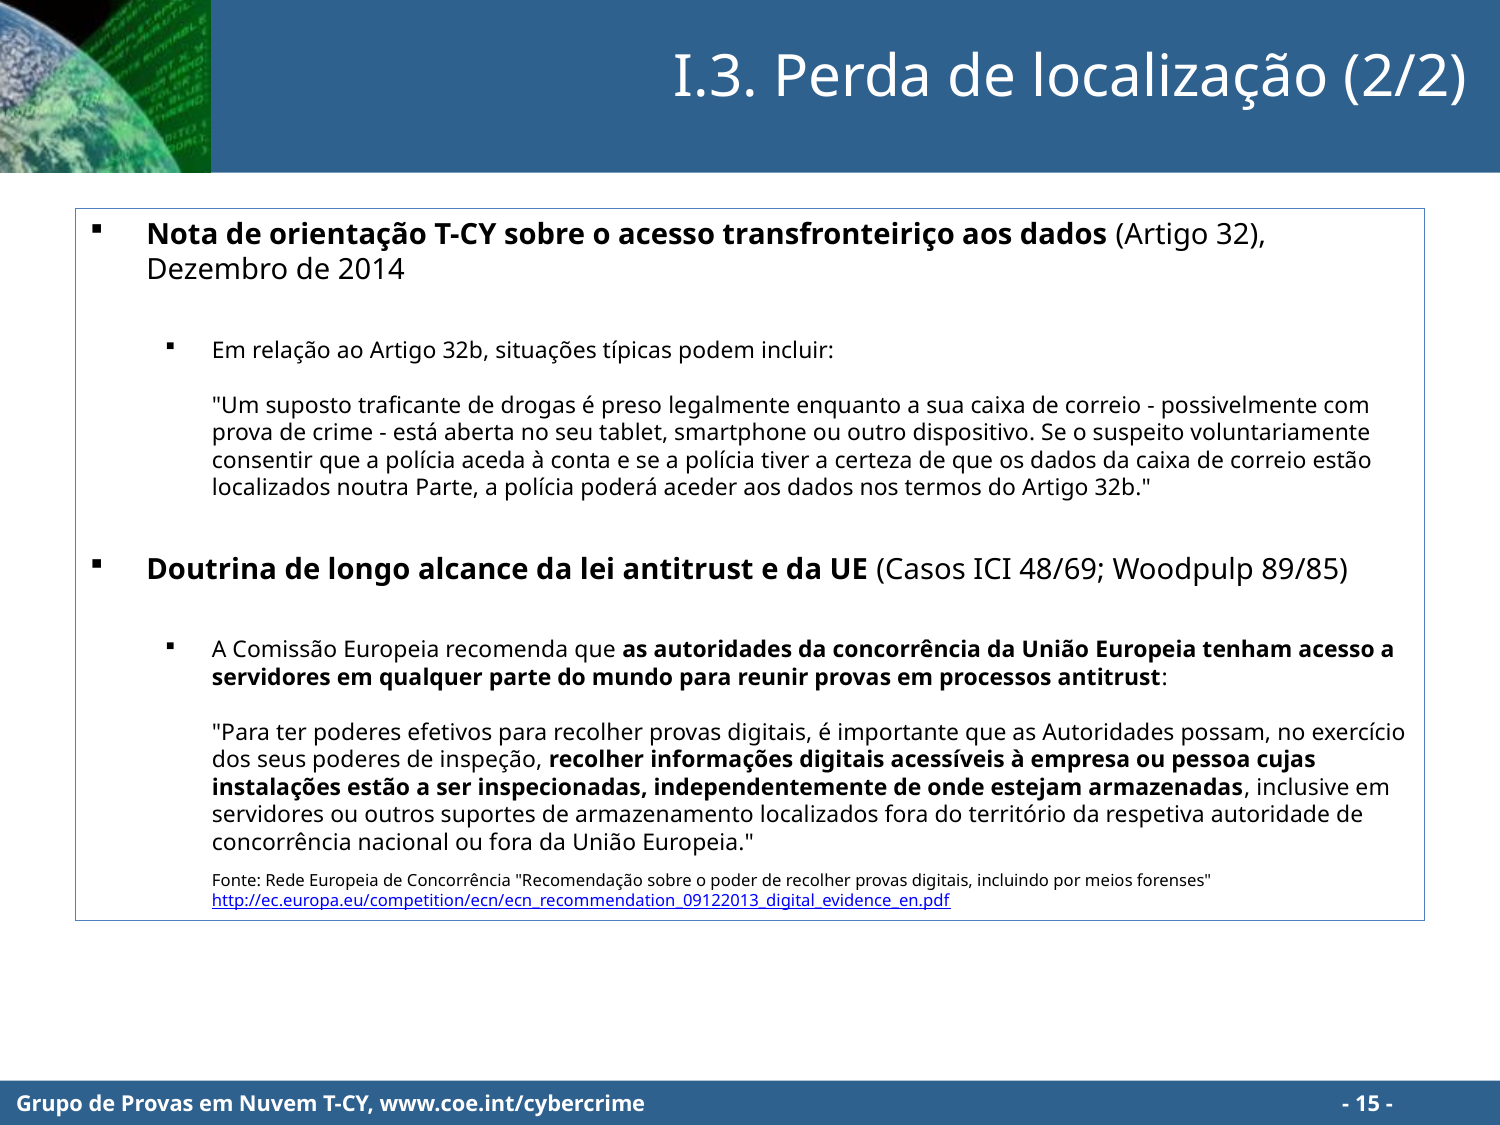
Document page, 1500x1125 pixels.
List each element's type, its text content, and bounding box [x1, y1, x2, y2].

list Nota de orientação T-CY sobre o acesso transfronteiriço aos dados (Artigo 32), Dezembro de 2014 Em relação ao Artigo 32b, situações típicas podem incluir: "Um suposto traficante de drogas é preso legalmente enquanto a sua caixa de correio - possivelmente com prova de crime - está aberta no seu tablet, smartphone ou outro dispositivo. Se o suspeito voluntariamente consentir que a polícia aceda à conta e se a polícia tiver a certeza de que os dados da caixa de correio estão localizados noutra Parte, a polícia poderá aceder aos dados nos termos do Artigo 32b." Doutrina de longo alcance da lei antitrust e da UE (Casos ICI 48/69; Woodpulp 89/85) A Comissão Europeia recomenda que as autoridades da concorrência da União Europeia tenham acesso a servidores em qualquer parte do mundo para reunir provas em processos antitrust: "Para ter poderes efetivos para recolher provas digitais, é importante que as Autoridades possam, no exercício dos seus poderes de inspeção, recolher informações digitais acessíveis à empresa ou pessoa cujas instalações estão a ser inspecionadas, independentemente de onde estejam armazenadas, inclusive em servidores ou outros suportes de armazenamento localizados fora do território da respetiva autoridade de concorrência nacional ou fora da União Europeia." Fonte: Rede Europeia de Concorrência "Recomendação sobre o poder de recolher provas digitais, incluindo por meios forenses" http://ec.europa.eu/competition/ecn/ecn_recommendation_09122013_digital_evidence_en.pdf [75, 208, 1425, 921]
text_box I.3. Perda de localização (2/2) [230, 31, 1483, 116]
text_box [0, 1079, 1500, 1125]
text_box [214, 0, 1500, 175]
picture [0, 0, 212, 173]
text_box Grupo de Provas em Nuvem T-CY, www.coe.int/cybercrime - 15 - [1, 1082, 1500, 1125]
